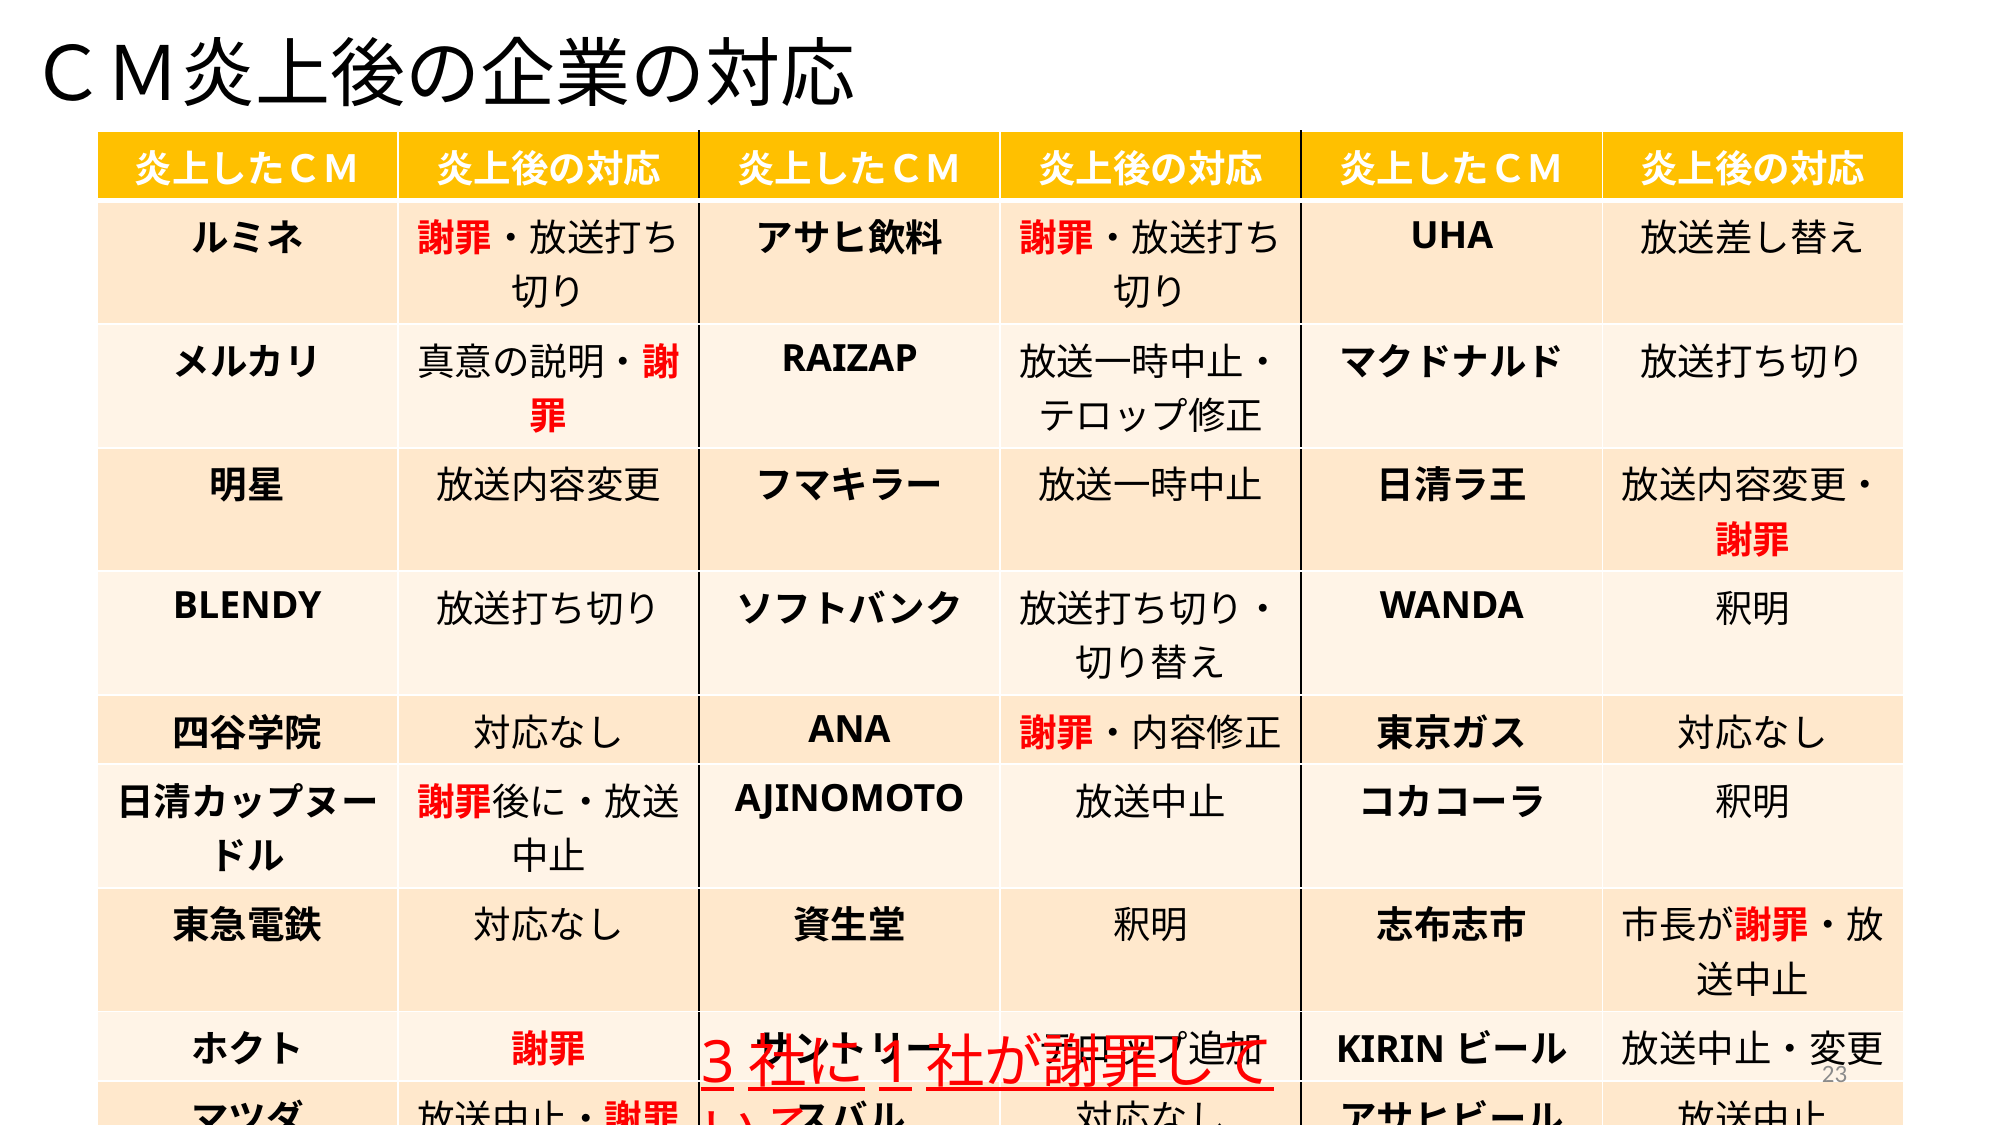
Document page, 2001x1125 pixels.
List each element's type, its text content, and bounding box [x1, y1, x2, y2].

table_cell 放送中止・謝罪 [399, 1082, 686, 1125]
table_cell WANDA [1302, 572, 1602, 694]
table_cell テロップ追加 [1001, 1012, 1300, 1016]
table_cell コカコーラ [1302, 765, 1602, 887]
table_cell 日清ラ王 [1302, 449, 1602, 570]
slide_number 23 [1412, 1042, 1863, 1103]
text_box 3社に1社が謝罪している [686, 1016, 1313, 1125]
table_cell ANA [700, 696, 999, 763]
table_cell 放送中止 [1603, 1082, 1903, 1125]
table_cell 放送一時中止・テロップ修正 [1001, 325, 1300, 447]
table_cell UHA [1302, 203, 1602, 323]
table_cell AJINOMOTO [700, 765, 999, 887]
table_cell フマキラー [700, 449, 999, 570]
table_cell 放送内容変更 [399, 449, 698, 570]
table_cell 志布志市 [1302, 889, 1602, 1011]
table_header 炎上したＣＭ [98, 132, 397, 198]
table_header 炎上したＣＭ [700, 132, 999, 198]
table_cell 日清カップヌードル [98, 765, 397, 887]
table_header 炎上後の対応 [1603, 132, 1903, 198]
table_cell 釈明 [1001, 889, 1300, 1011]
table_cell アサヒビール [1313, 1082, 1602, 1125]
table_cell 四谷学院 [98, 696, 397, 763]
table_cell 放送中止・変更 [1603, 1012, 1903, 1080]
table_cell 放送中止 [1001, 765, 1300, 887]
table_cell 謝罪後に・放送中止 [399, 765, 698, 887]
table_cell 対応なし [1603, 696, 1903, 763]
table_cell ソフトバンク [700, 572, 999, 694]
table_cell 謝罪・内容修正 [1001, 696, 1300, 763]
table_cell BLENDY [98, 572, 397, 694]
table_cell 放送打ち切り・切り替え [1001, 572, 1300, 694]
table_cell マクドナルド [1302, 325, 1602, 447]
table_cell 放送差し替え [1603, 203, 1903, 323]
table_cell アサヒ飲料 [700, 203, 999, 323]
table_cell 東急電鉄 [98, 889, 397, 1011]
table_cell 謝罪 [399, 1012, 698, 1080]
table_cell 放送内容変更・謝罪 [1603, 449, 1903, 570]
table_cell マツダ [98, 1082, 397, 1125]
table_cell 釈明 [1603, 765, 1903, 887]
table_cell KIRINビール [1302, 1012, 1602, 1080]
table_cell 真意の説明・謝罪 [399, 325, 698, 447]
table_header 炎上後の対応 [399, 132, 698, 198]
table_cell 明星 [98, 449, 397, 570]
table_cell ルミネ [98, 203, 397, 323]
table_cell 対応なし [399, 889, 698, 1011]
table_cell 謝罪・放送打ち切り [399, 203, 698, 323]
table_cell 放送打ち切り [1603, 325, 1903, 447]
table_cell 謝罪・放送打ち切り [1001, 203, 1300, 323]
text_box ＣＭ炎上後の企業の対応 [16, 18, 871, 124]
table_cell 放送一時中止 [1001, 449, 1300, 570]
table_cell サントリー [700, 1012, 999, 1016]
table_cell 対応なし [399, 696, 698, 763]
table_cell 釈明 [1603, 572, 1903, 694]
table_cell 東京ガス [1302, 696, 1602, 763]
table_cell RAIZAP [700, 325, 999, 447]
table_cell 市長が謝罪・放送中止 [1603, 889, 1903, 1011]
table_header 炎上後の対応 [1001, 132, 1300, 198]
table_cell 資生堂 [700, 889, 999, 1011]
table_cell メルカリ [98, 325, 397, 447]
table_cell ホクト [98, 1012, 397, 1080]
table_header 炎上したＣＭ [1302, 132, 1602, 198]
table_cell 放送打ち切り [399, 572, 698, 694]
